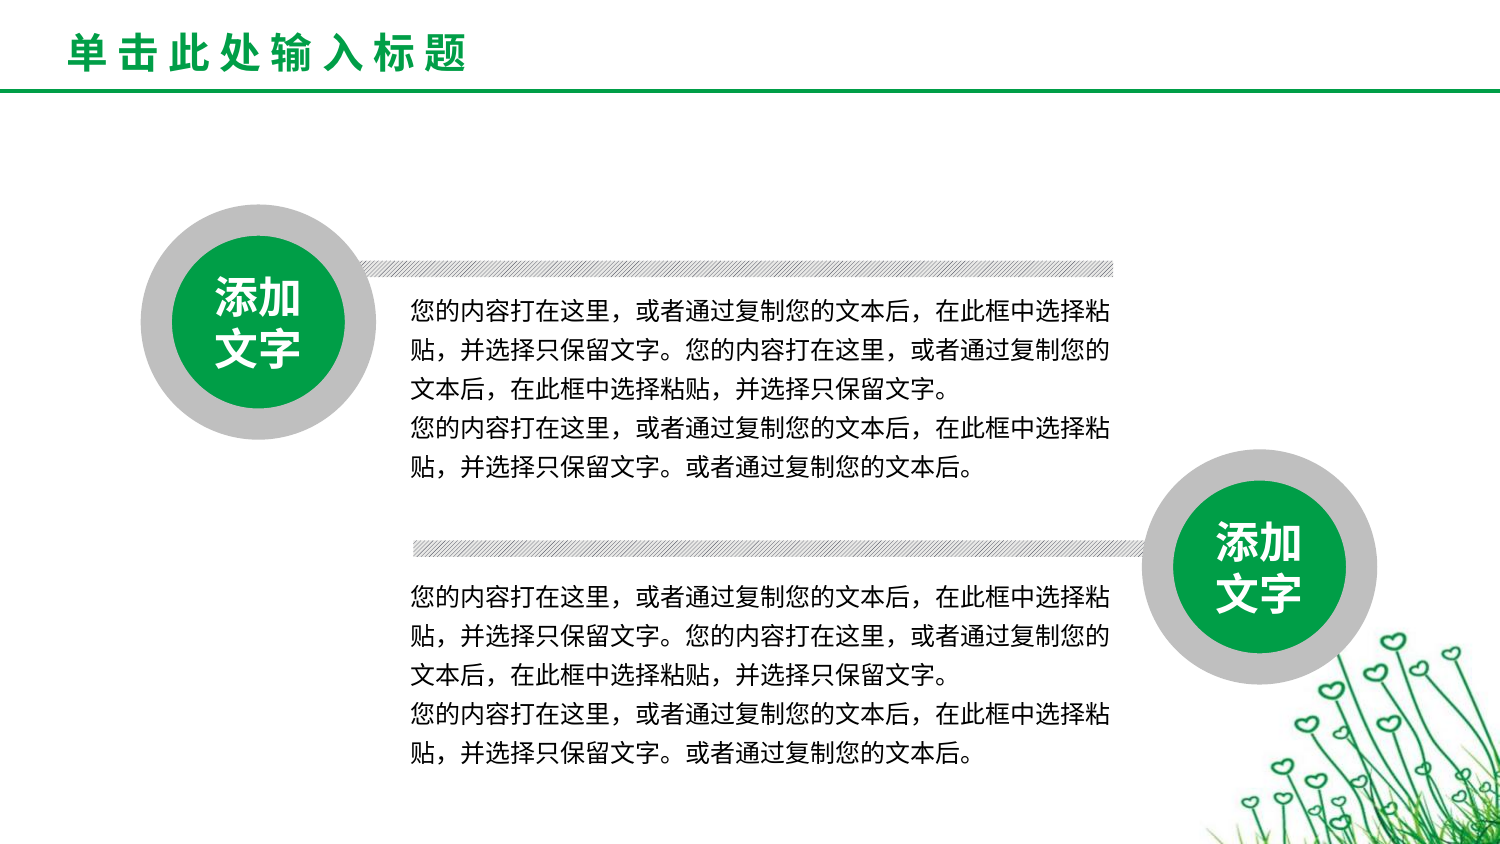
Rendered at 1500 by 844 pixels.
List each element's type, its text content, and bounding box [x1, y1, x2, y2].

text_box 您的内容打在这里，或者通过复制您的文本后，在此框中选择粘贴，并选择只保留文字。您的内容打在这里，或者通过复制您的文本后，在此框中选择粘贴，并选择只保留文字。 您的内容打在这里，或者通过复制您的文本后，在此框中选择粘贴，并选择只保留文字。或者通过复制您的文本后。 [399, 281, 1127, 487]
text_box [411, 538, 1161, 559]
picture [383, 307, 1500, 844]
text_box [340, 259, 1115, 279]
text_box 添加文字 [1157, 464, 1362, 669]
text_box 添加文字 [156, 220, 361, 425]
text_box 您的内容打在这里，或者通过复制您的文本后，在此框中选择粘贴，并选择只保留文字。您的内容打在这里，或者通过复制您的文本后，在此框中选择粘贴，并选择只保留文字。 您的内容打在这里，或者通过复制您的文本后，在此框中选择粘贴，并选择只保留文字。或者通过复制您的文本后。 [399, 566, 1127, 773]
